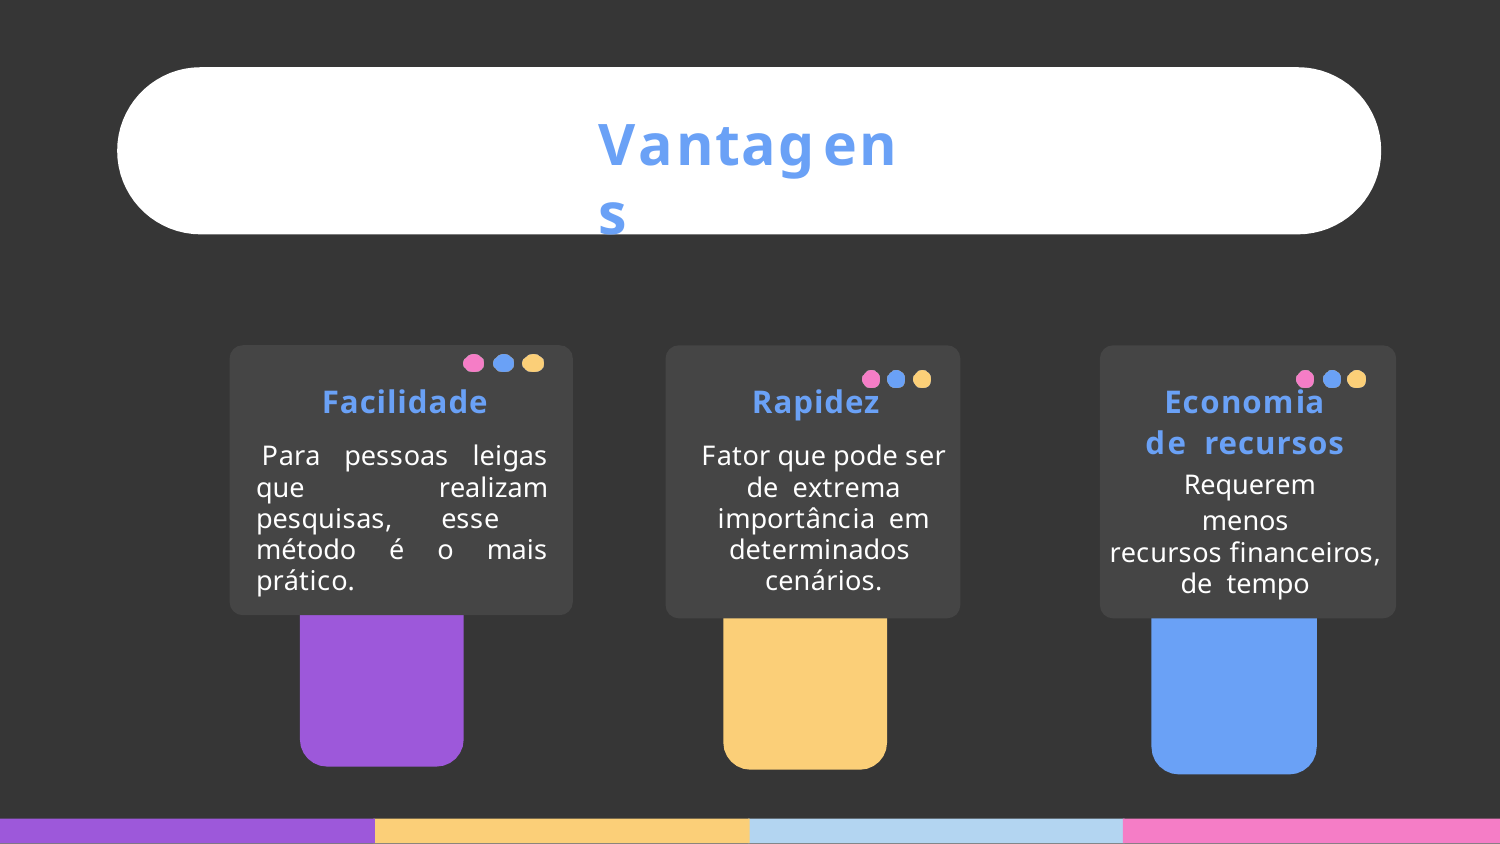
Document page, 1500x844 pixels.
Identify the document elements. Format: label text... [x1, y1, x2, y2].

title Vantagens [595, 105, 905, 250]
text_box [0, 818, 1500, 844]
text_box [229, 345, 574, 767]
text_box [1099, 345, 1397, 775]
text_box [665, 344, 961, 771]
text_box [117, 67, 1382, 235]
